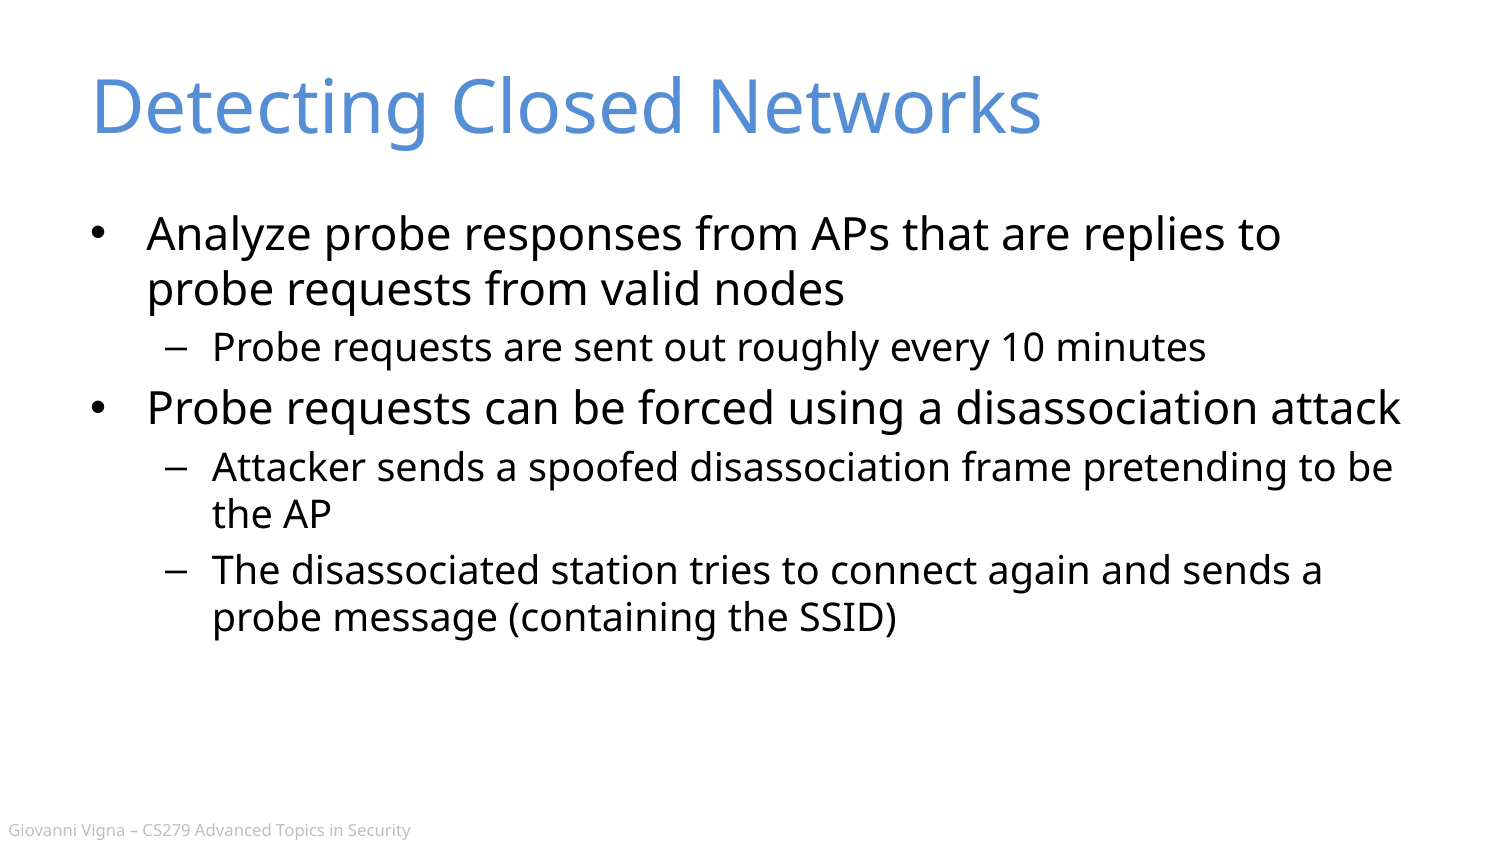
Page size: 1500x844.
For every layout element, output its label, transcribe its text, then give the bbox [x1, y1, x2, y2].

title Detecting Closed Networks [75, 33, 1425, 175]
list Analyze probe responses from APs that are replies to probe requests from valid nodes Probe requests are sent out roughly every 10 minutes Probe requests can be forced using a disassociation attack Attacker sends a spoofed disassociation frame pretending to be the AP The disassociated station tries to connect again and sends a probe message (containing the SSID) [75, 196, 1425, 813]
